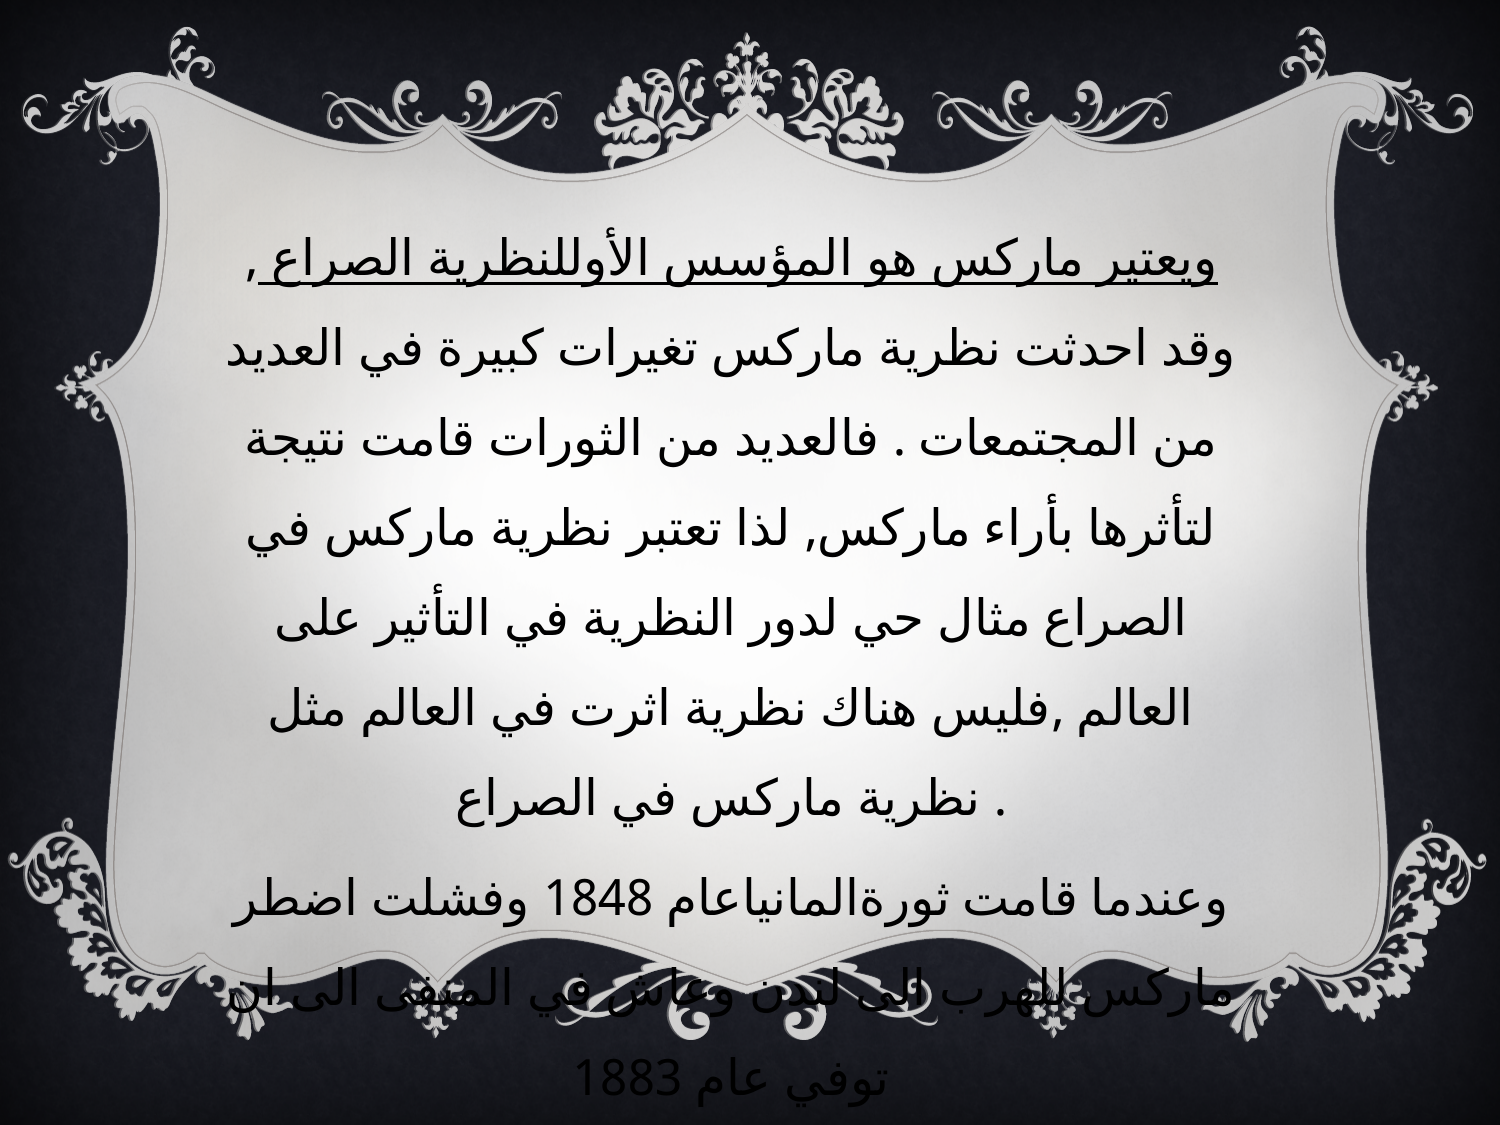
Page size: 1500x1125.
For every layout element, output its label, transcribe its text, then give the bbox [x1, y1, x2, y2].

list ويعتير ماركس هو المؤسس الأوللنظرية الصراع , وقد احدثت نظرية ماركس تغيرات كبيرة في العديد من المجتمعات . فالعديد من الثورات قامت نتيجة لتأثرها بأراء ماركس, لذا تعتبر نظرية ماركس في الصراع مثال حي لدور النظرية في التأثير على العالم ,فليس هناك نظرية اثرت في العالم مثل نظرية ماركس في الصراع . وعندما قامت ثورةالمانياعام 1848 وفشلت اضطر ماركس للهرب الى لندن وعاش في المنفى الى ان توفي عام 1883 [187, 187, 1275, 850]
picture [0, 0, 1500, 1125]
